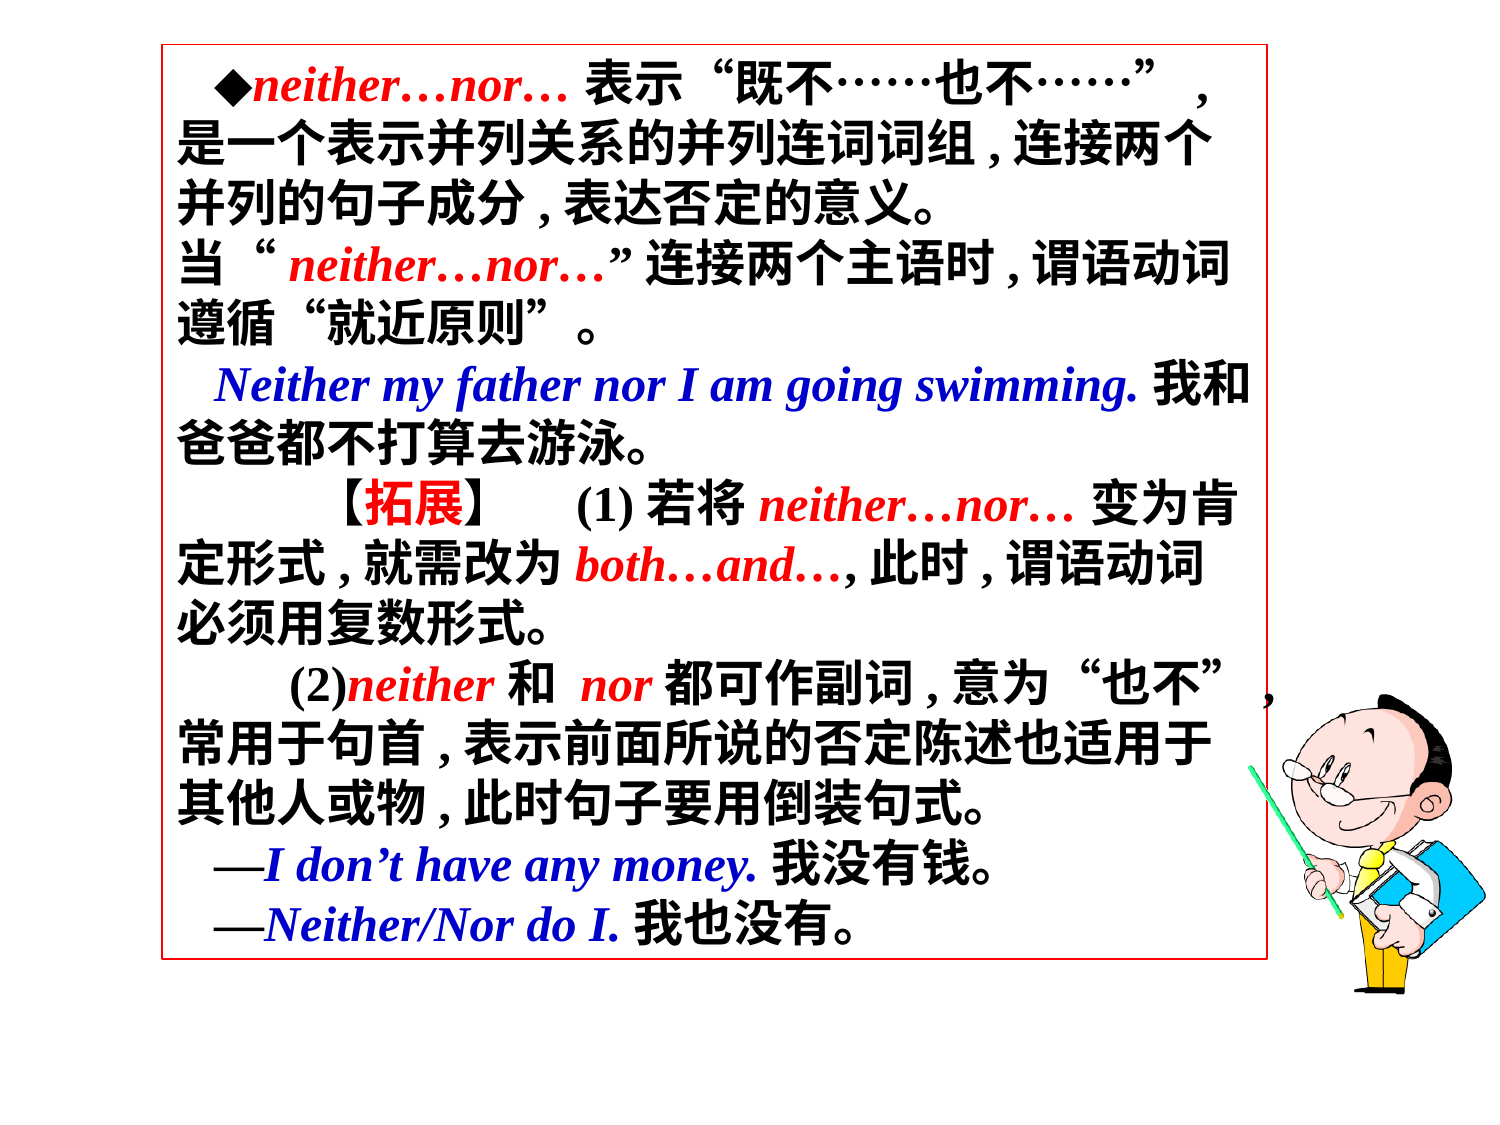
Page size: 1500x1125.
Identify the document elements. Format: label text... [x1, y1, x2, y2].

picture [1157, 669, 1500, 1018]
text_box ◆neither…nor…表示“既不……也不……”,是一个表示并列关系的并列连词词组,连接两个并列的句子成分,表达否定的意义。当“neither…nor…”连接两个主语时,谓语动词遵循“就近原则”。 Neither my father nor I am going swimming.我和爸爸都不打算去游泳。 【拓展】 (1)若将neither…nor…变为肯定形式,就需改为both…and…,此时,谓语动词必须用复数形式。 (2)neither和 nor都可作副词,意为“也不”,常用于句首,表示前面所说的否定陈述也适用于其他人或物,此时句子要用倒装句式。 —I don’t have any money.我没有钱。 —Neither/Nor do I.我也没有。 [161, 44, 1268, 960]
